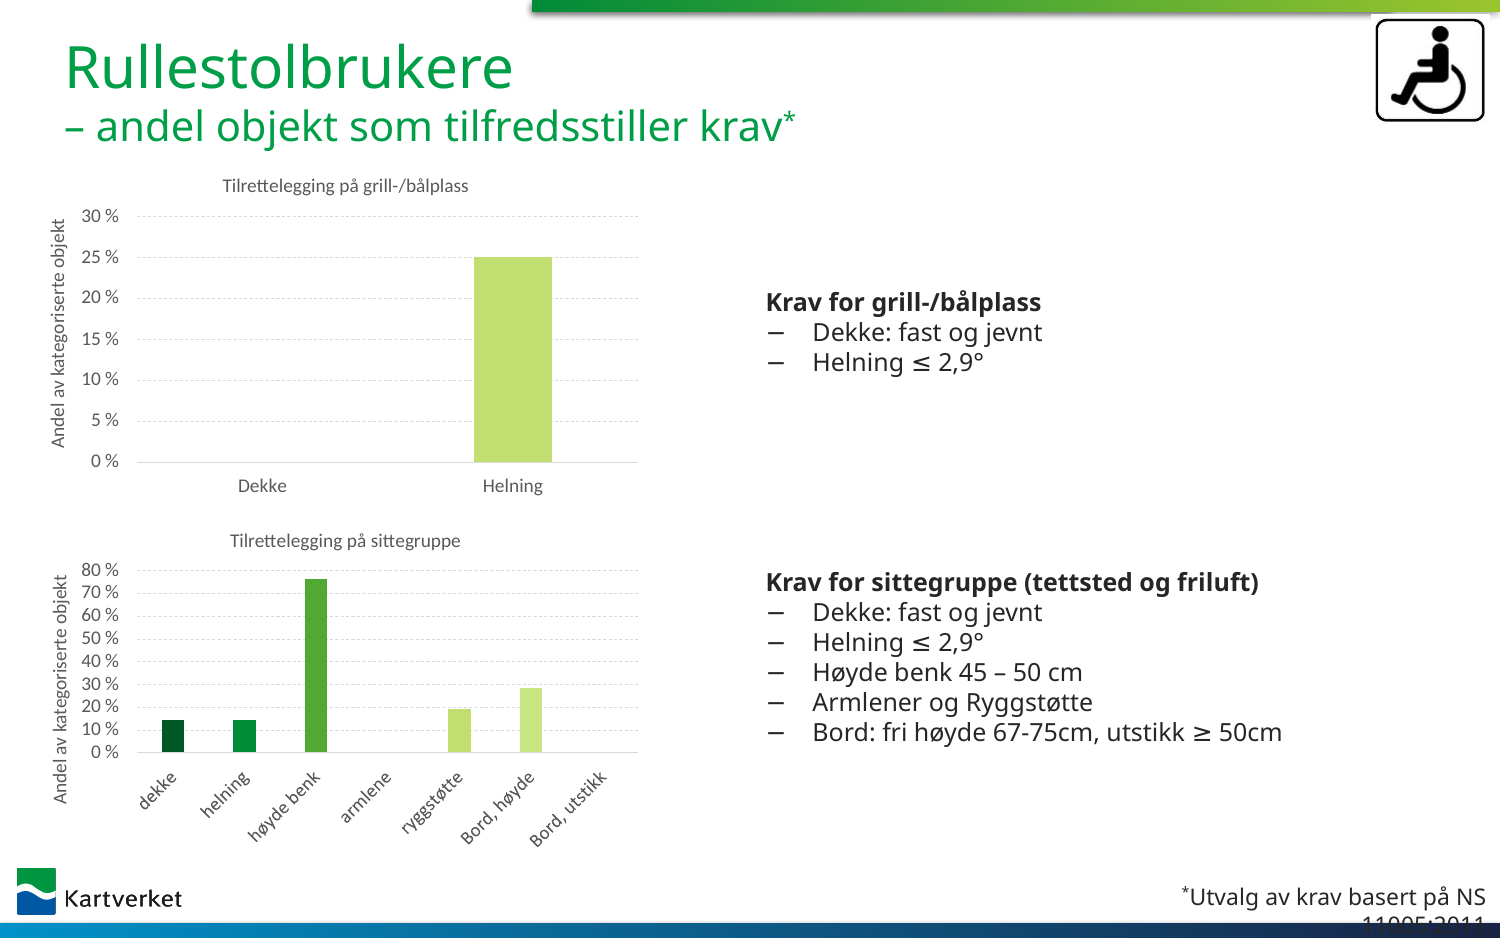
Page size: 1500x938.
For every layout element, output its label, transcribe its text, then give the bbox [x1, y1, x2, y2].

text_box Krav for sittegruppe (tettsted og friluft) Dekke: fast og jevnt Helning ≤ 2,9° Høyde benk 45 – 50 cm Armlener og Ryggstøtte Bord: fri høyde 67-75cm, utstikk ≥ 50cm [750, 559, 1500, 754]
picture [1371, 13, 1491, 127]
picture [41, 520, 650, 859]
text_box *Utvalg av krav basert på NS 11005:2011 [1068, 873, 1500, 938]
text_box Krav for grill-/bålplass Dekke: fast og jevnt Helning ≤ 2,9° [750, 279, 1452, 384]
picture [41, 166, 650, 505]
text_box Rullestolbrukere – andel objekt som tilfredsstiller krav* [49, 14, 1431, 158]
